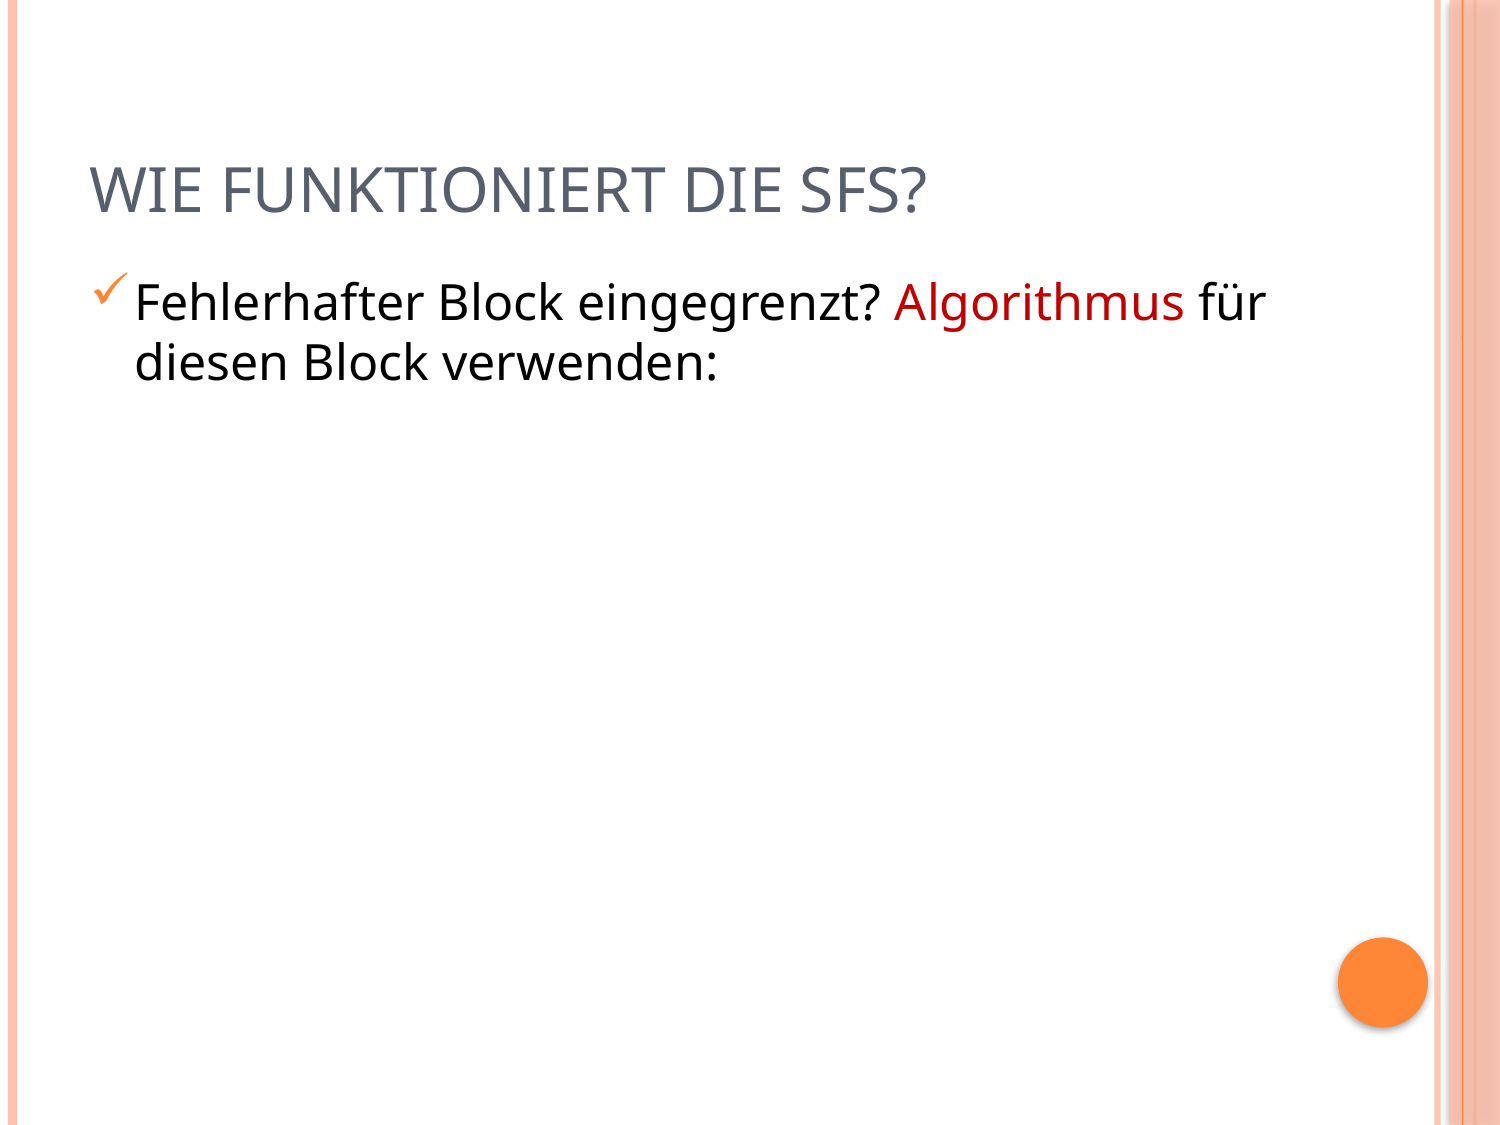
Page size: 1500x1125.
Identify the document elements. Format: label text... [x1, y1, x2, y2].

list Fehlerhafter Block eingegrenzt? Algorithmus für diesen Block verwenden: [75, 262, 1300, 1062]
title Wie Funktioniert die SFS? [75, 45, 1300, 233]
